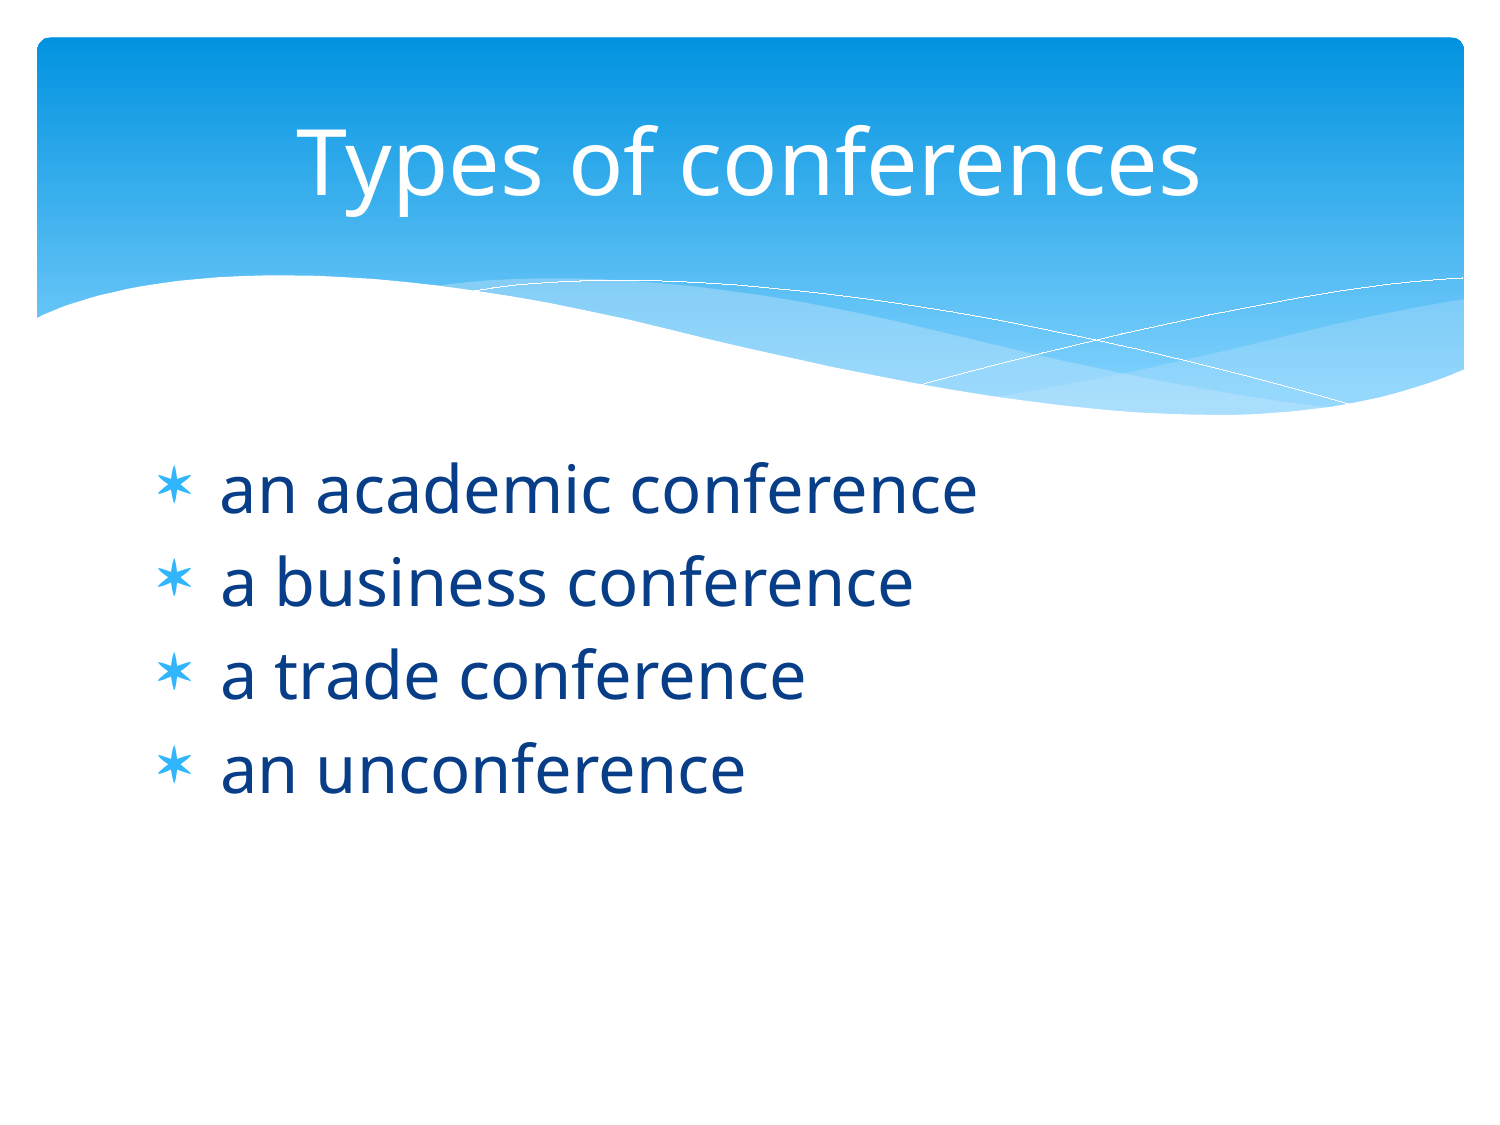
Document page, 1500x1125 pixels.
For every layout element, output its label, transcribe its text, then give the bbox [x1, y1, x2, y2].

list an academic conference a business conference a trade conference an unconference [143, 438, 1359, 1005]
title Types of conferences [75, 55, 1425, 261]
